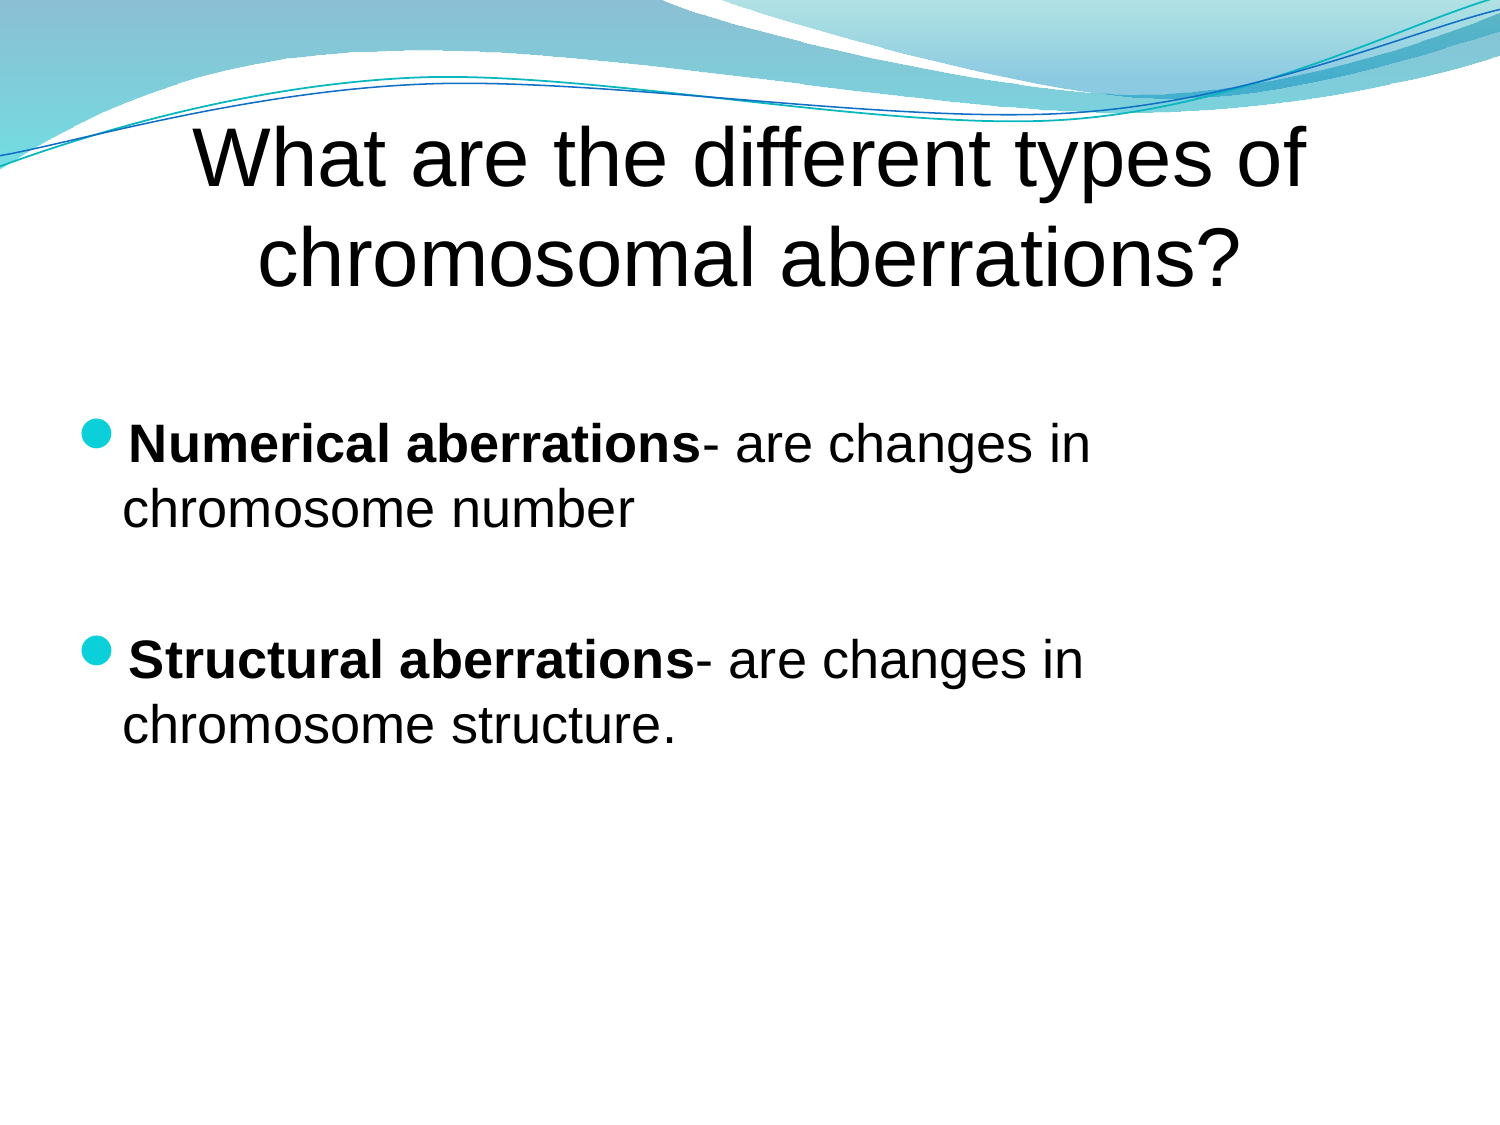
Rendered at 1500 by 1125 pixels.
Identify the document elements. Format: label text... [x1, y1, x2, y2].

list Numerical aberrations- are changes in chromosome number Structural aberrations- are changes in chromosome structure. [62, 324, 1413, 1069]
title What are the different types of chromosomal aberrations? [75, 115, 1425, 304]
